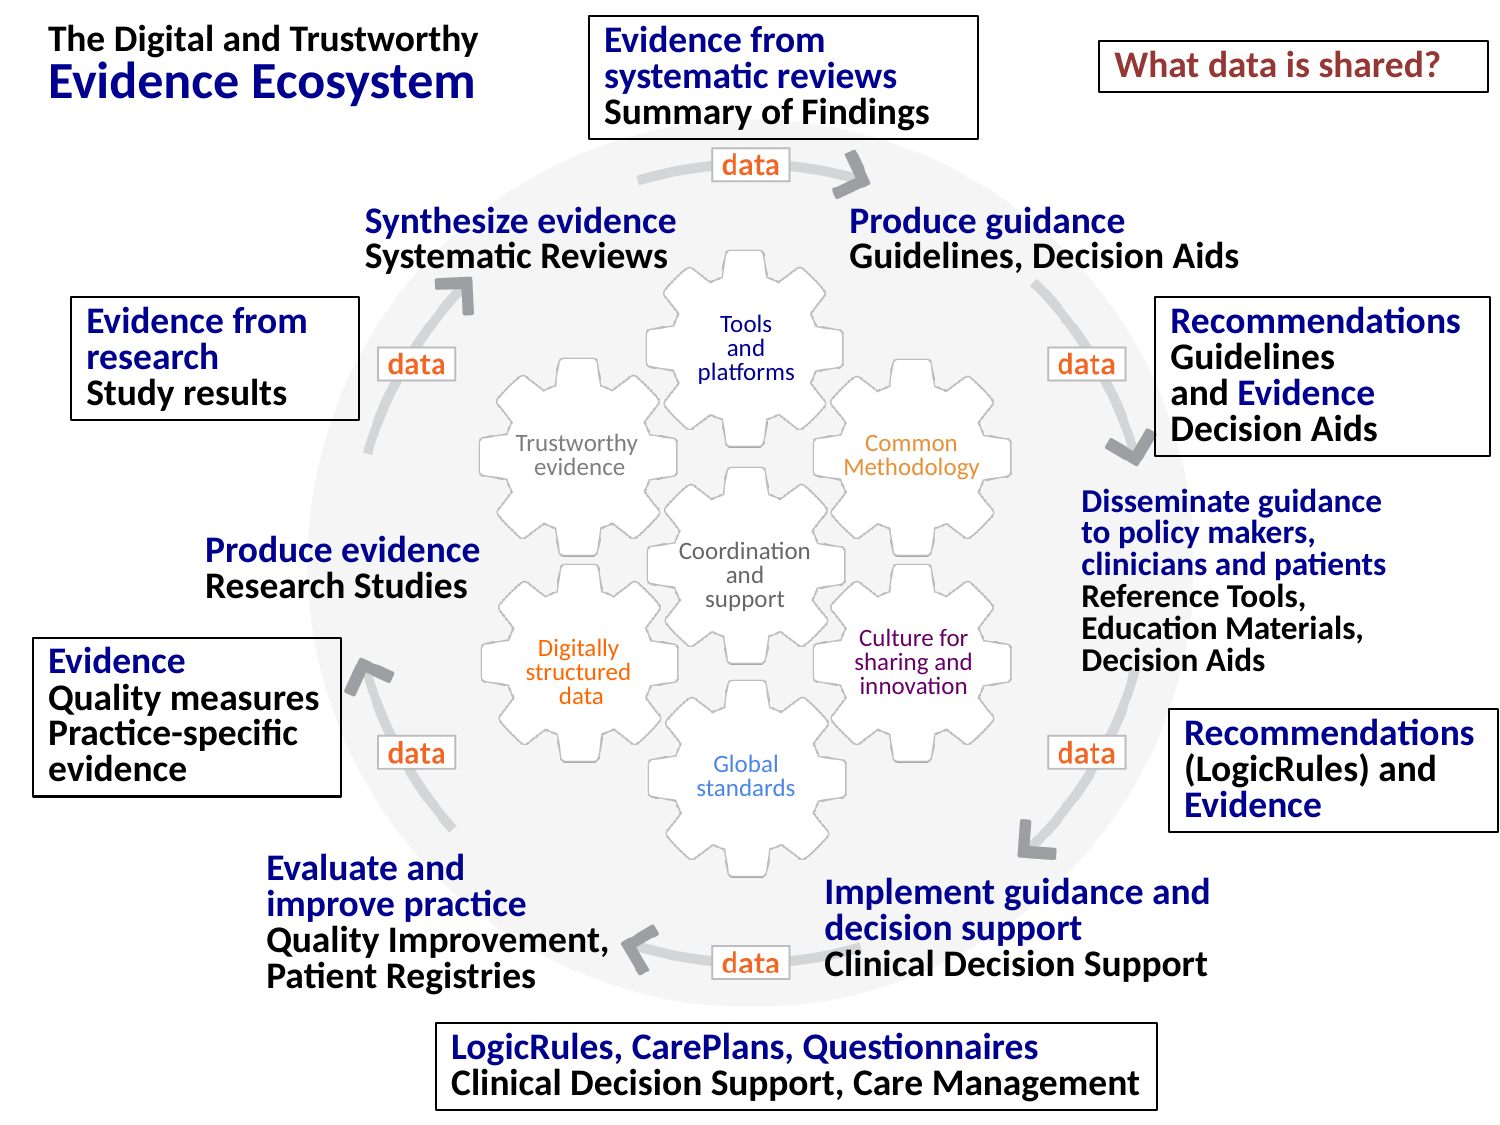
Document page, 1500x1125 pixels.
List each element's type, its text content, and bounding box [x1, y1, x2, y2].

text_box Recommendations Guidelines and Evidence Decision Aids [1155, 296, 1490, 456]
text_box Recommendations (LogicRules) and Evidence [1169, 709, 1498, 833]
text_box Implement guidance and decision support Clinical Decision Support [809, 867, 1240, 991]
text_box What data is shared? [1099, 41, 1489, 93]
picture [307, 119, 1193, 1006]
text_box Disseminate guidance to policy makers, clinicians and patients Reference Tools, Education Materials, Decision Aids [1066, 479, 1410, 686]
text_box Evidence Quality measures Practice-specific evidence [33, 637, 341, 797]
text_box Synthesize evidence Systematic Reviews [349, 196, 814, 284]
text_box Produce guidance Guidelines, Decision Aids [834, 196, 1299, 284]
text_box Evidence from research Study results [71, 297, 359, 421]
text_box Evidence from systematic reviews Summary of Findings [589, 16, 979, 140]
text_box LogicRules, CarePlans, Questionnaires Clinical Decision Support, Care Management [436, 1022, 1158, 1110]
text_box Produce evidence Research Studies [190, 526, 655, 614]
text_box Evaluate and improve practice Quality Improvement, Patient Registries [251, 844, 655, 970]
